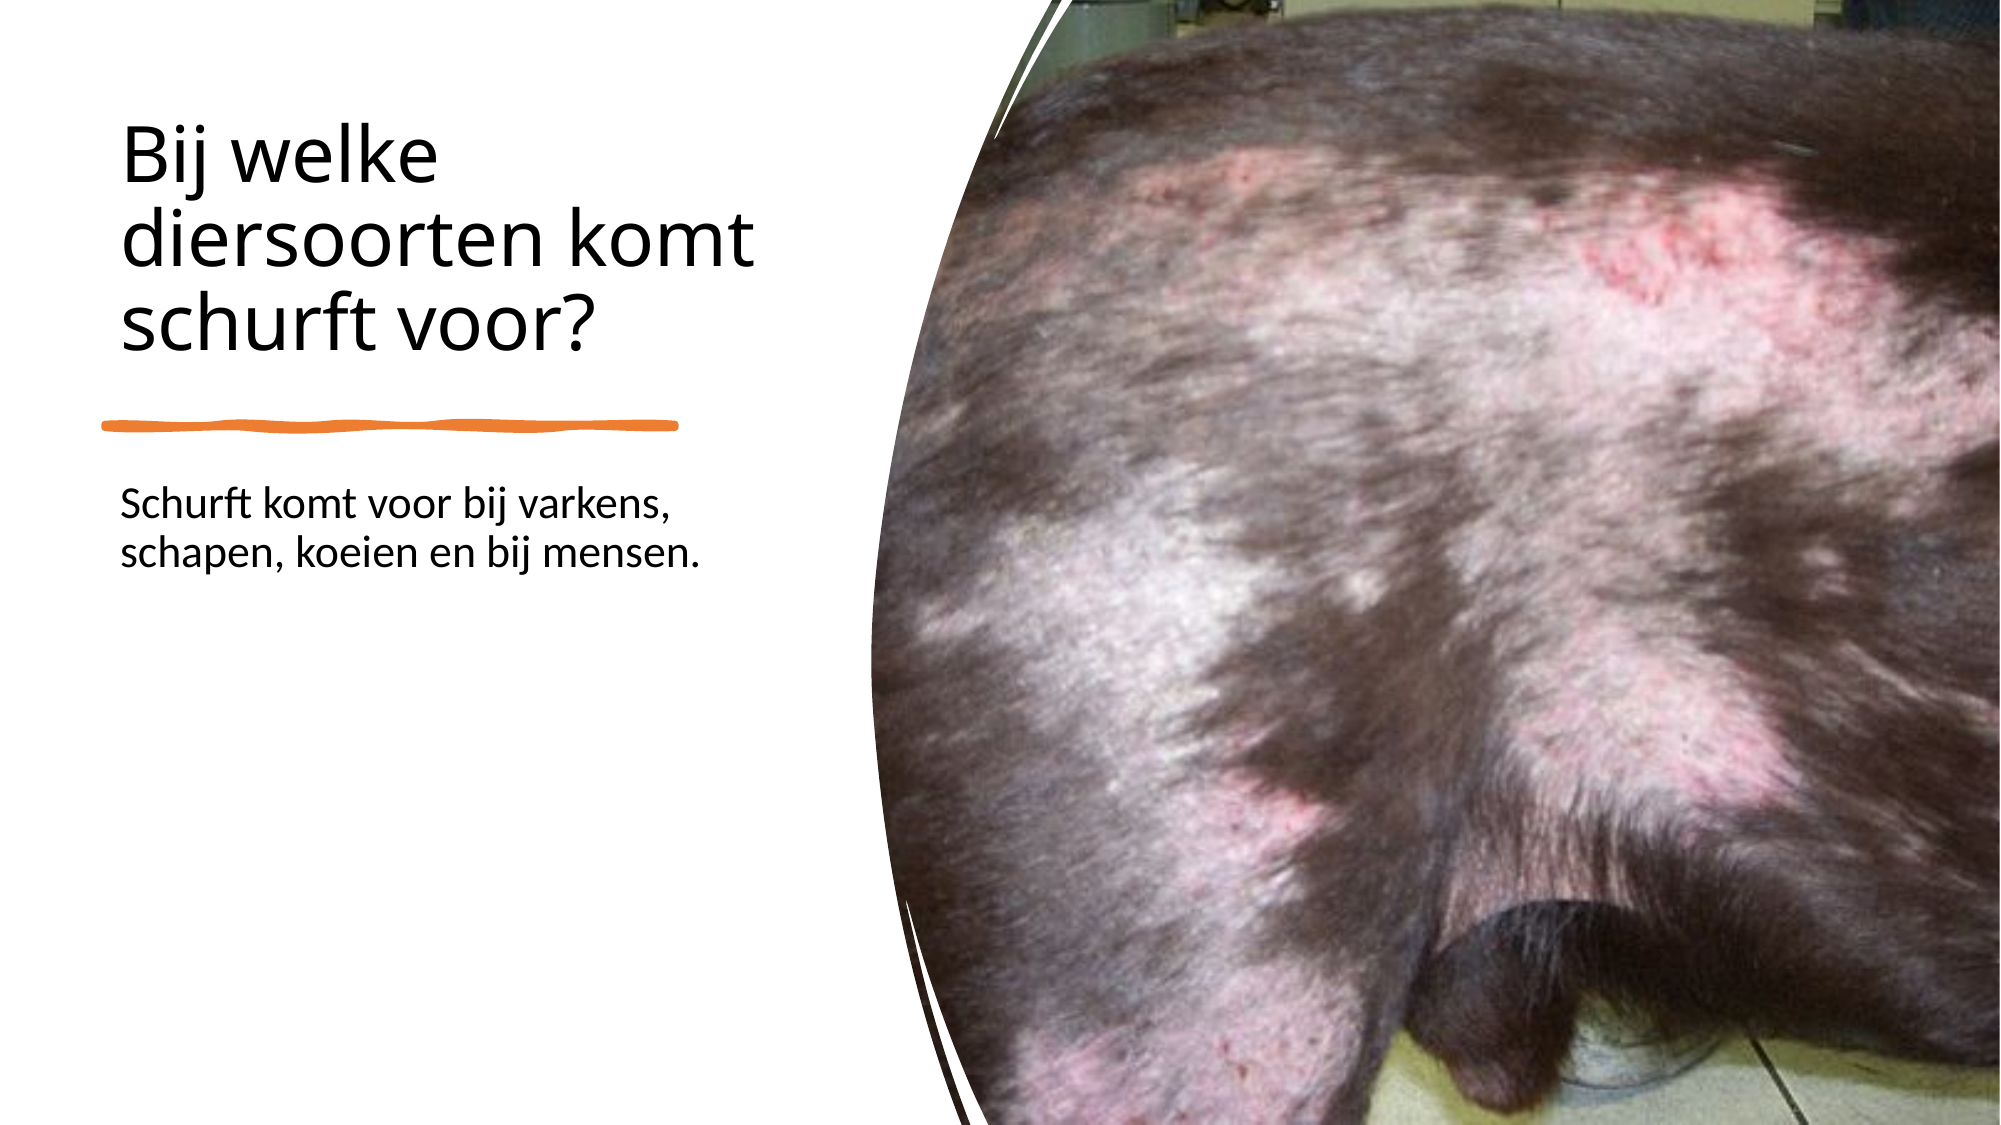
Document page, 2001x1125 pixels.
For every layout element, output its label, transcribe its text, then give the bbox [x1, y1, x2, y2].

title Bij welke diersoorten komt schurft voor? [105, 53, 822, 375]
text_box [103, 421, 676, 431]
picture [871, 0, 2000, 1125]
text_box [0, 0, 871, 1125]
list Schurft komt voor bij varkens, schapen, koeien en bij mensen. [105, 471, 802, 1016]
